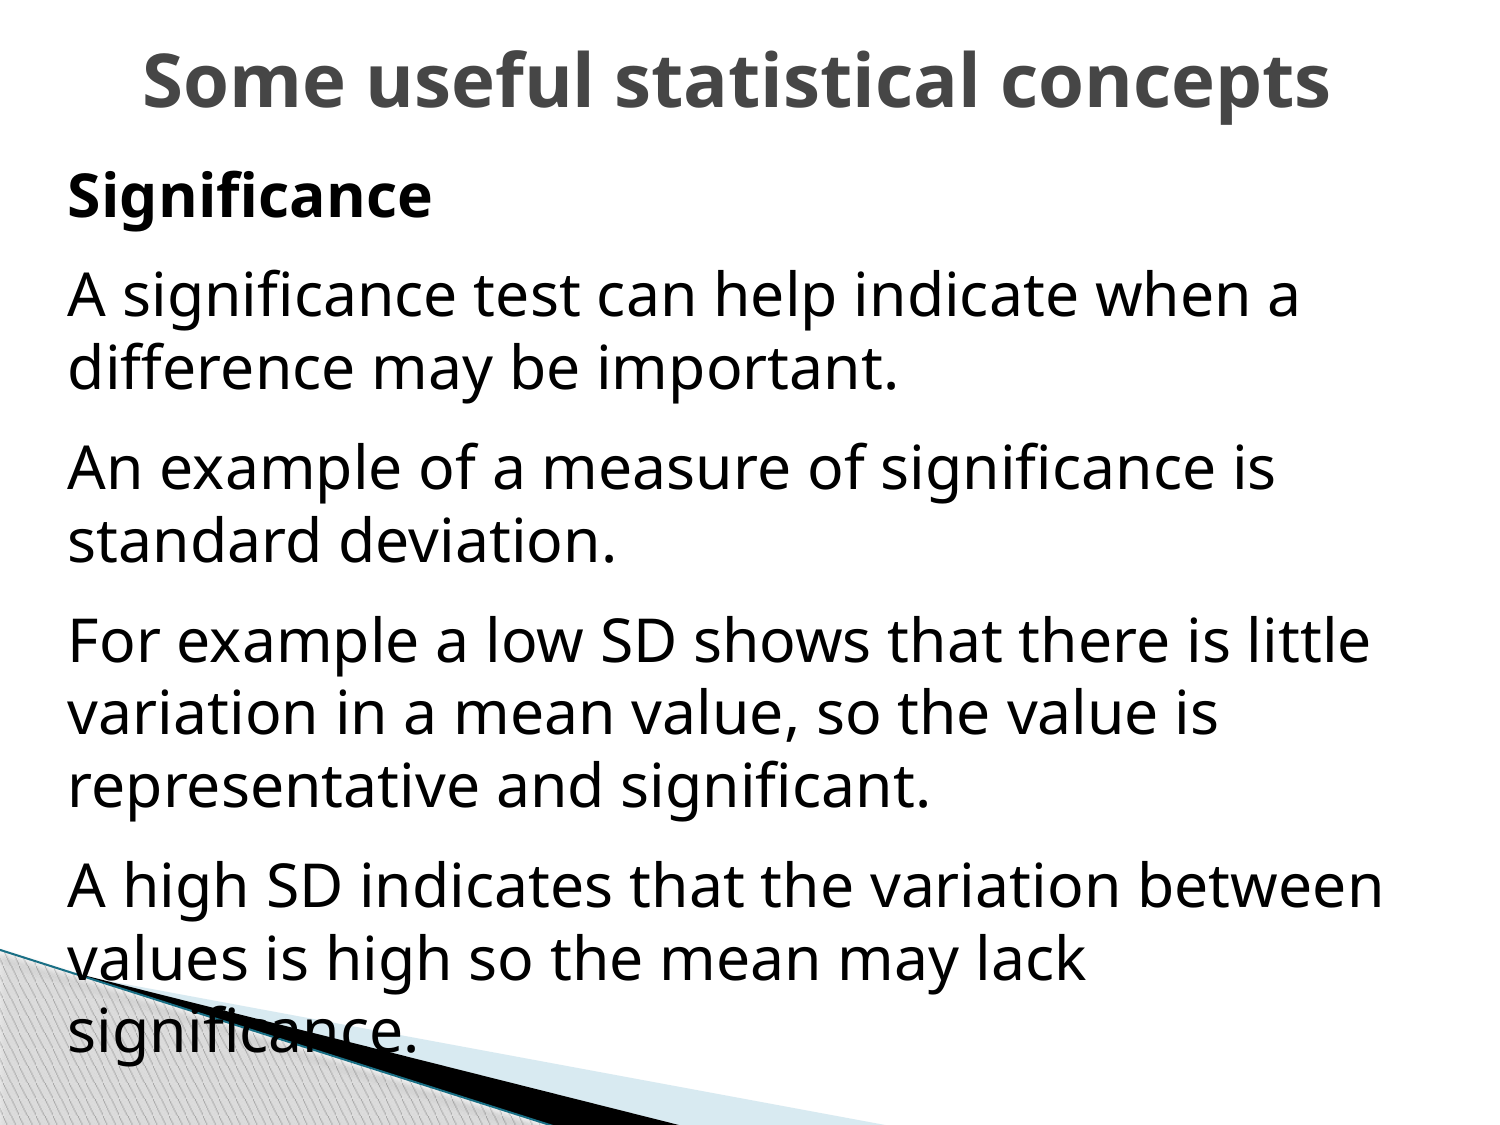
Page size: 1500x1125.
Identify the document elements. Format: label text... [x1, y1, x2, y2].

title Some useful statistical concepts [100, 0, 1376, 172]
list Significance A significance test can help indicate when a difference may be important. An example of a measure of significance is standard deviation. For example a low SD shows that there is little variation in a mean value, so the value is representative and significant. A high SD indicates that the variation between values is high so the mean may lack significance. [53, 149, 1459, 1083]
